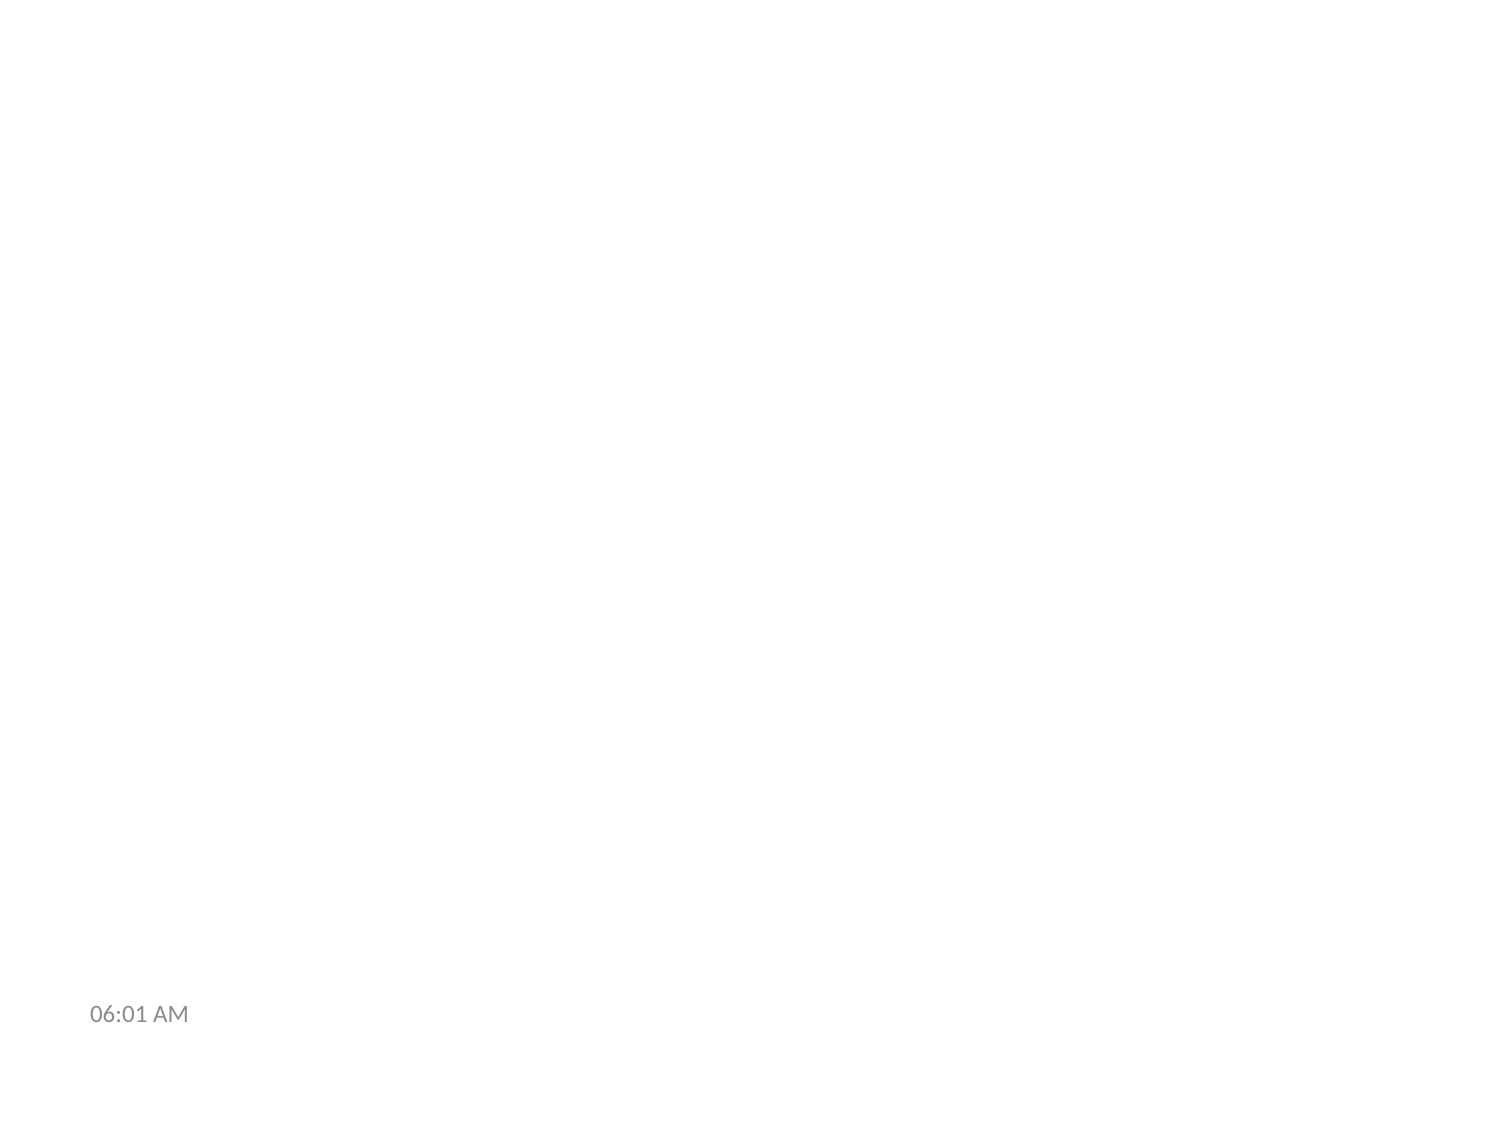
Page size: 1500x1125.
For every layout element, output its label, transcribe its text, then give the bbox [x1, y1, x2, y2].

text_box 3:35 PM [75, 982, 425, 1043]
